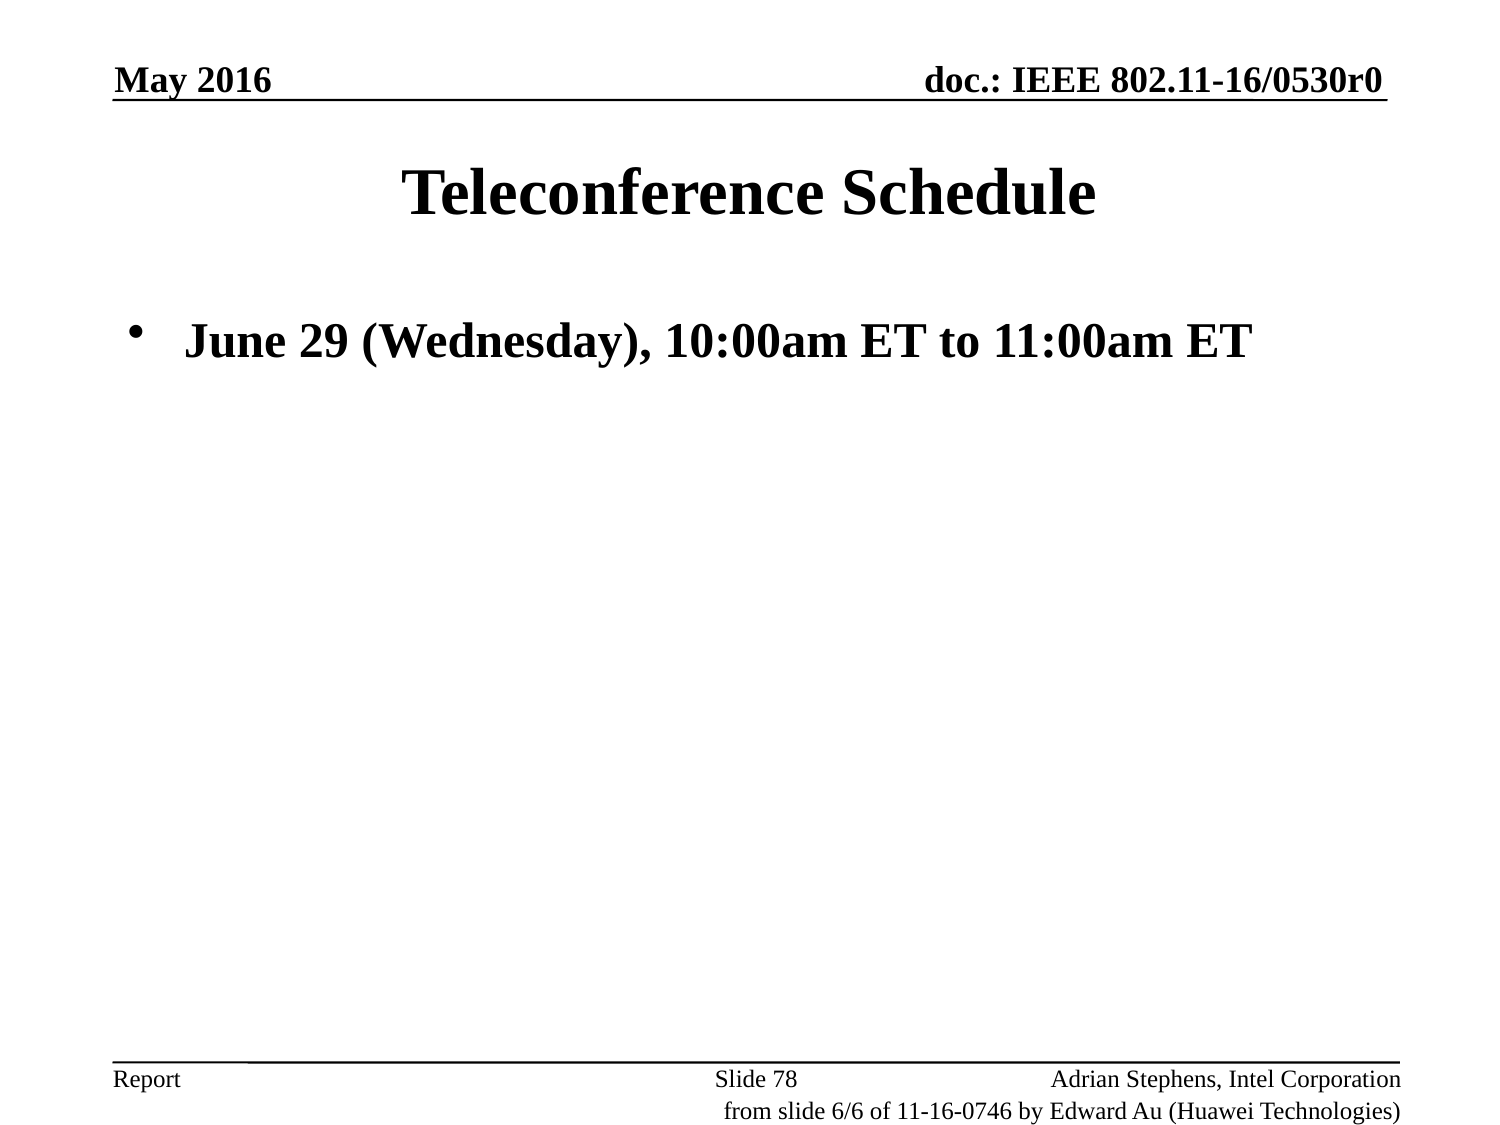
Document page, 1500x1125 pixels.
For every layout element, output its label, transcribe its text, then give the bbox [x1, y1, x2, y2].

footer Adrian Stephens, Intel Corporation [1024, 1061, 1402, 1087]
slide_number Slide 78 [711, 1061, 801, 1087]
text_box Teleconference Schedule [112, 99, 1388, 275]
text_box June 29 (Wednesday), 10:00am ET to 11:00am ET [112, 299, 1388, 975]
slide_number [114, 54, 374, 101]
text_box from slide 6/6 of 11-16-0746 by Edward Au (Huawei Technologies) [343, 1087, 1417, 1125]
